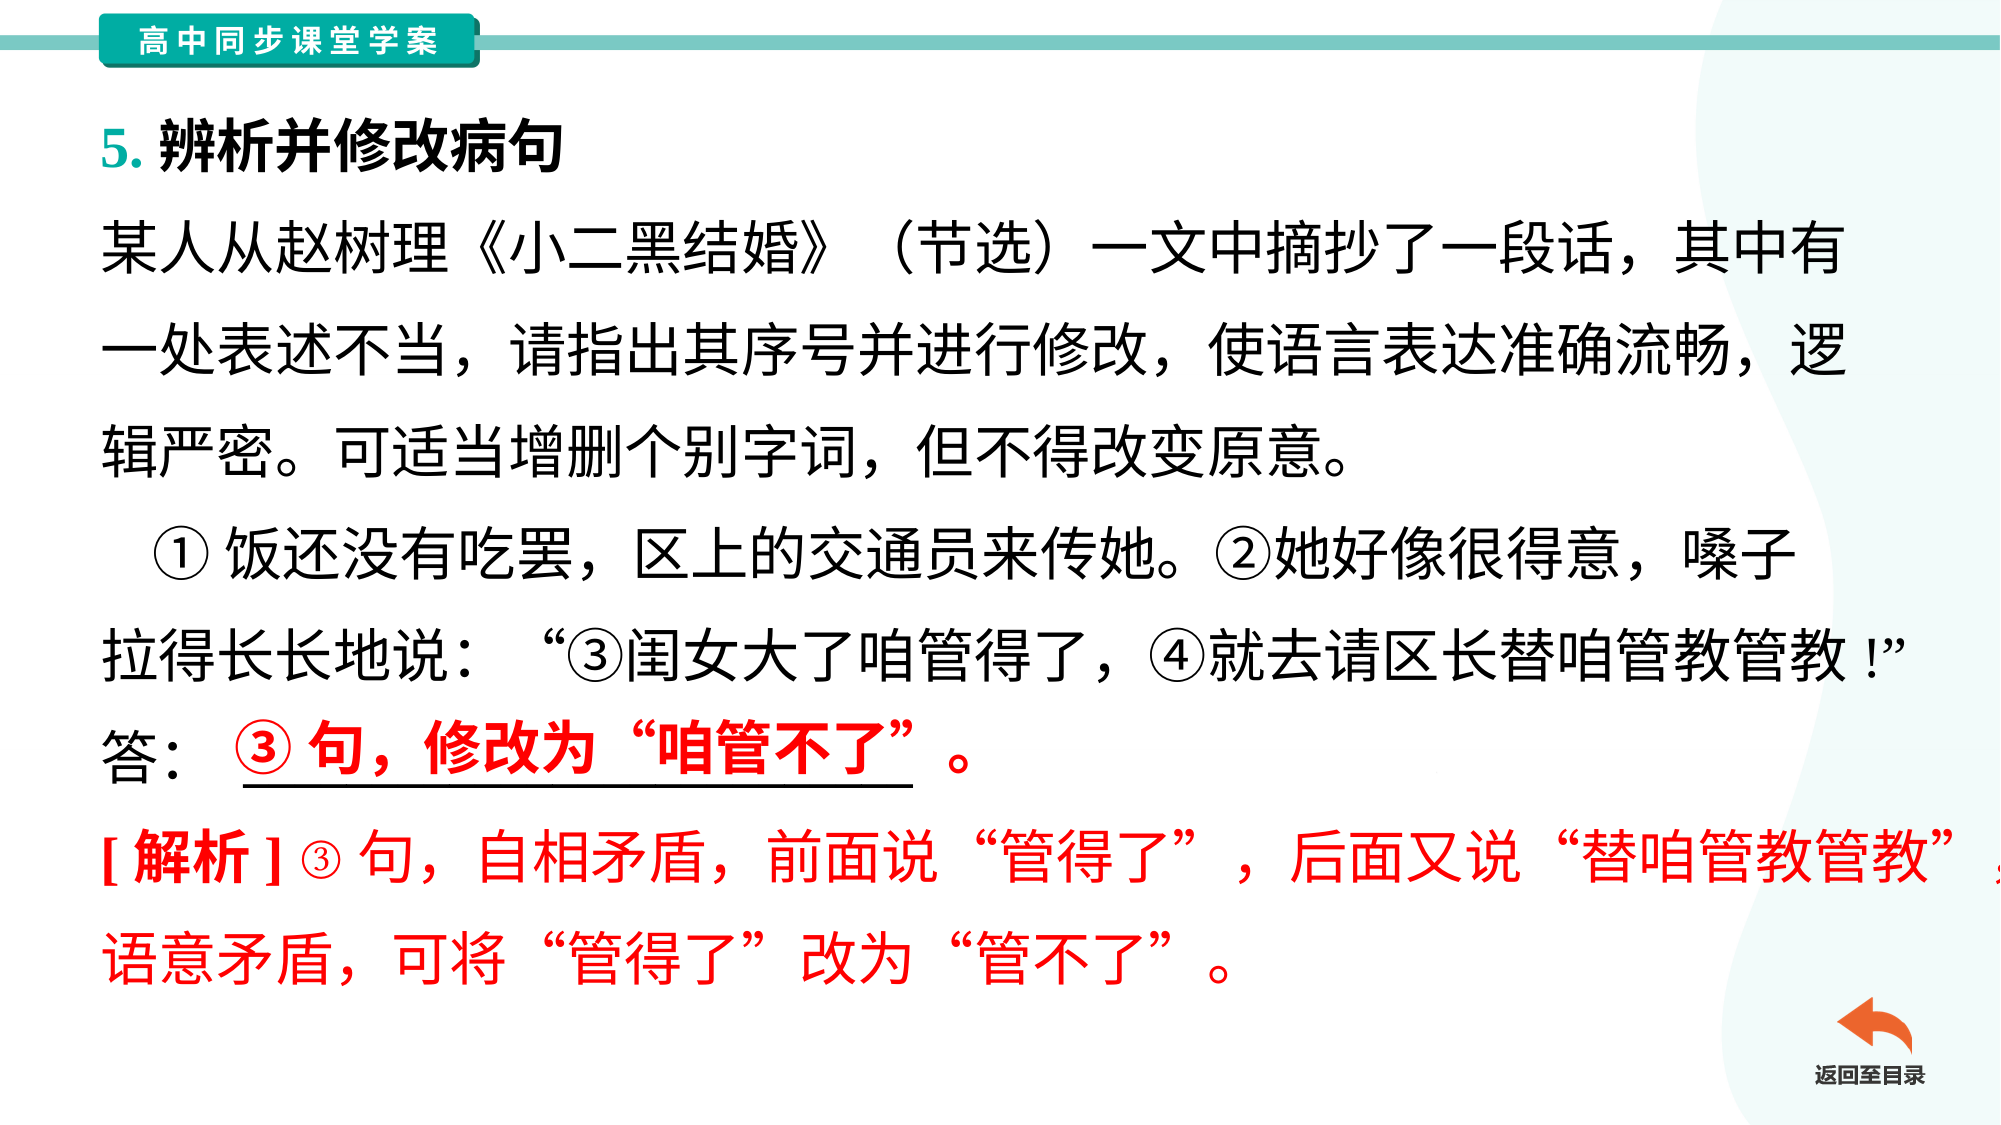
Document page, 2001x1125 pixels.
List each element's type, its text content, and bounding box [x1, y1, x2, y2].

text_box ③句，修改为“咱管不了”。 [248, 684, 994, 781]
picture [0, 0, 2000, 1125]
text_box 5.辨析并修改病句 某人从赵树理《小二黑结婚》（节选）一文中摘抄了一段话，其中有 一处表述不当，请指出其序号并进行修改，使语言表达准确流畅，逻 辑严密。可适当增删个别字词，但不得改变原意。 ①饭还没有吃罢，区上的交通员来传她。②她好像很得意，嗓子 拉得长长地说：“③闺女大了咱管得了，④就去请区长替咱管教管教!” 答： __________________________ [100, 76, 1899, 788]
text_box [解析] ③句，自相矛盾，前面说“管得了”，后面又说“替咱管教管教”， 语意矛盾，可将“管得了”改为“管不了”。 [100, 788, 1899, 993]
